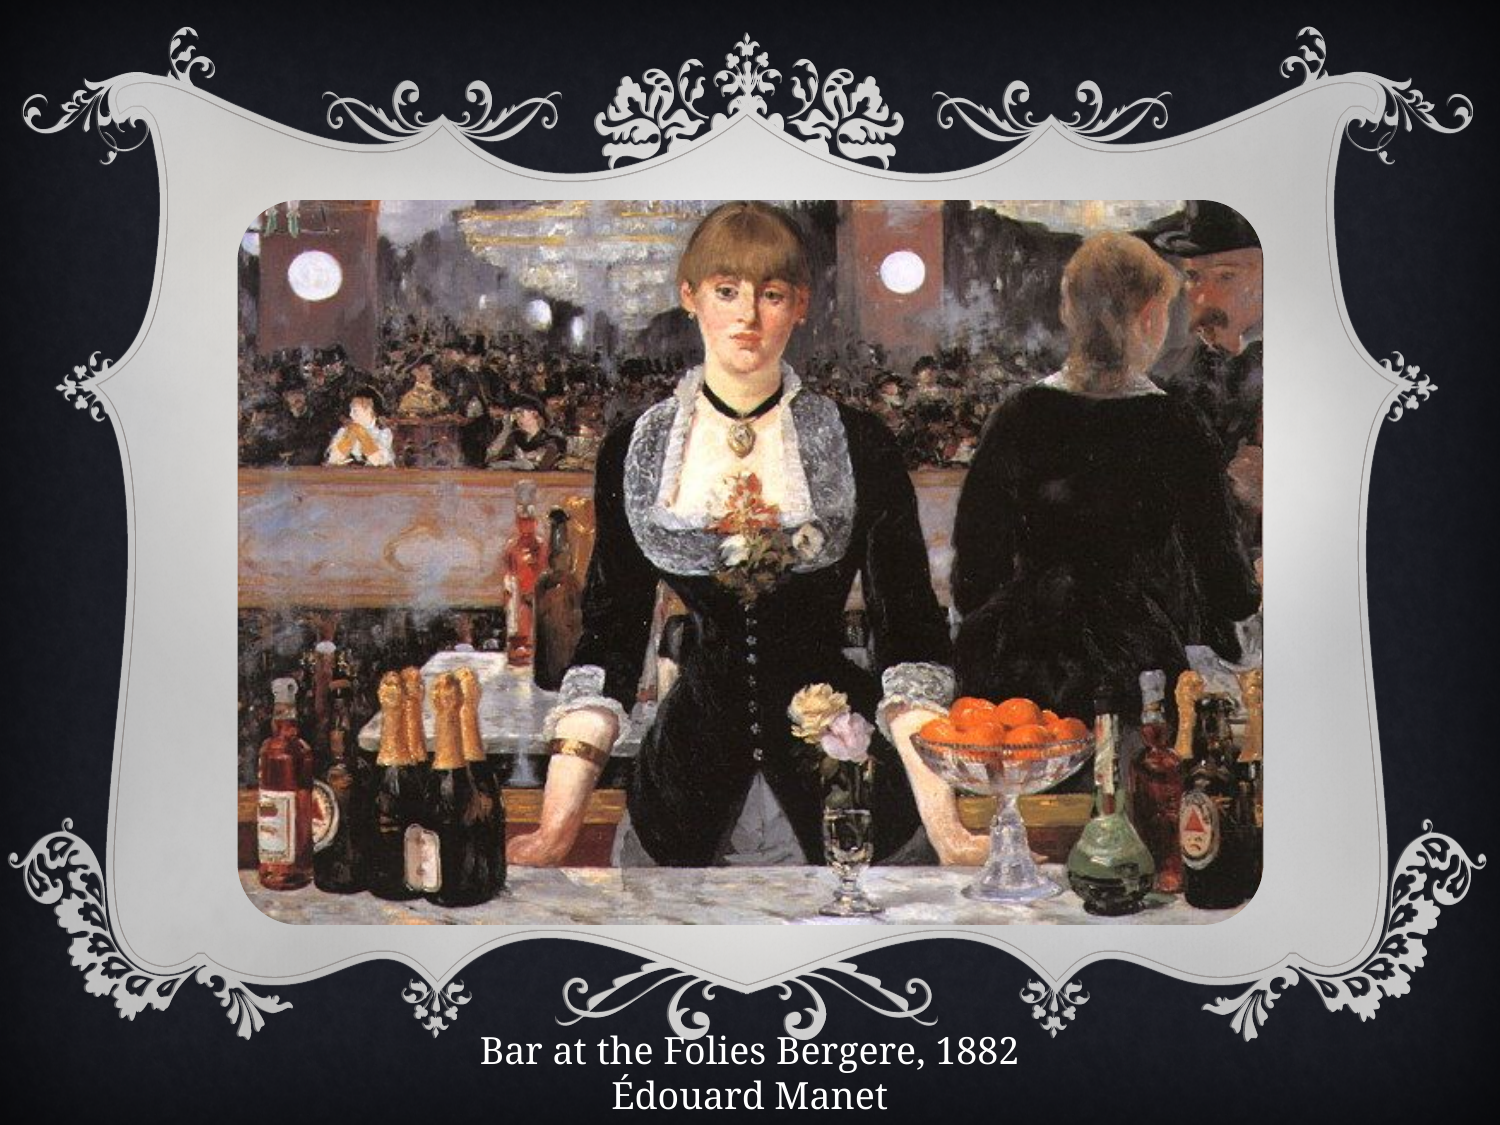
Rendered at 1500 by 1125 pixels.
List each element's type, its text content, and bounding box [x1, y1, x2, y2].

text_box Bar at the Folies Bergere, 1882 Édouard Manet [0, 1019, 1500, 1125]
picture [0, 0, 1500, 1019]
